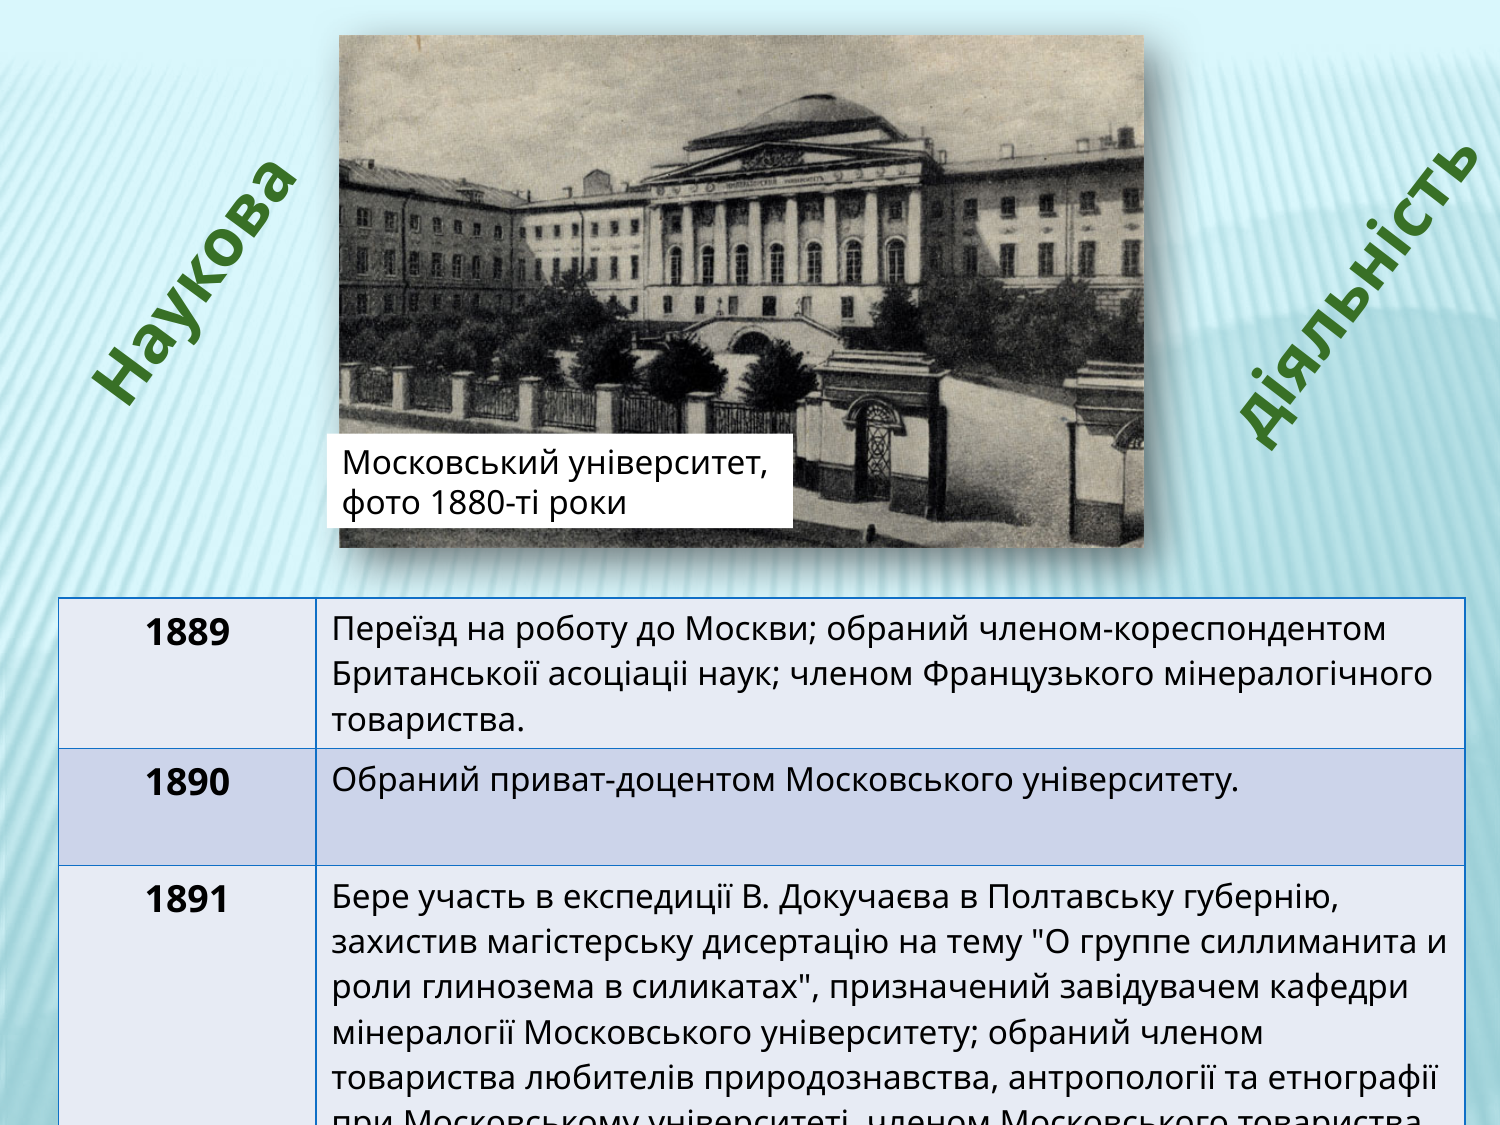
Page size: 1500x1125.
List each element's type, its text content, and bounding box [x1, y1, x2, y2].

table_header 1889 [59, 599, 315, 748]
table_header Переїзд на роботу до Москви; обраний членом-кореспондентом Британськоiї асоцiацii наук; членом Французького мiнералогiчного товариства. [317, 599, 1464, 748]
table_cell Обраний приват-доцентом Московського унiверситету. [317, 749, 1464, 865]
table_cell Бере участь в експедицiї В. Докучаєва в Полтавську губернiю, захистив магiстерську дисертацiю на тему "О группе силлиманита и роли глинозема в силикатах", призначений завiдувачем кафедри мiнералогiї Московського унiверситету; обраний членом товариства любителiв природознавства, антропологiї та етнографiї при Московському унiверситетi, членом Московського товариства сiльського господарства. [317, 866, 1464, 1125]
table_cell 1890 [59, 749, 315, 865]
picture [339, 34, 1144, 548]
table_cell 1891 [59, 866, 315, 1125]
text_box Наукова [58, 157, 311, 446]
text_box діяльність [1193, 162, 1473, 479]
